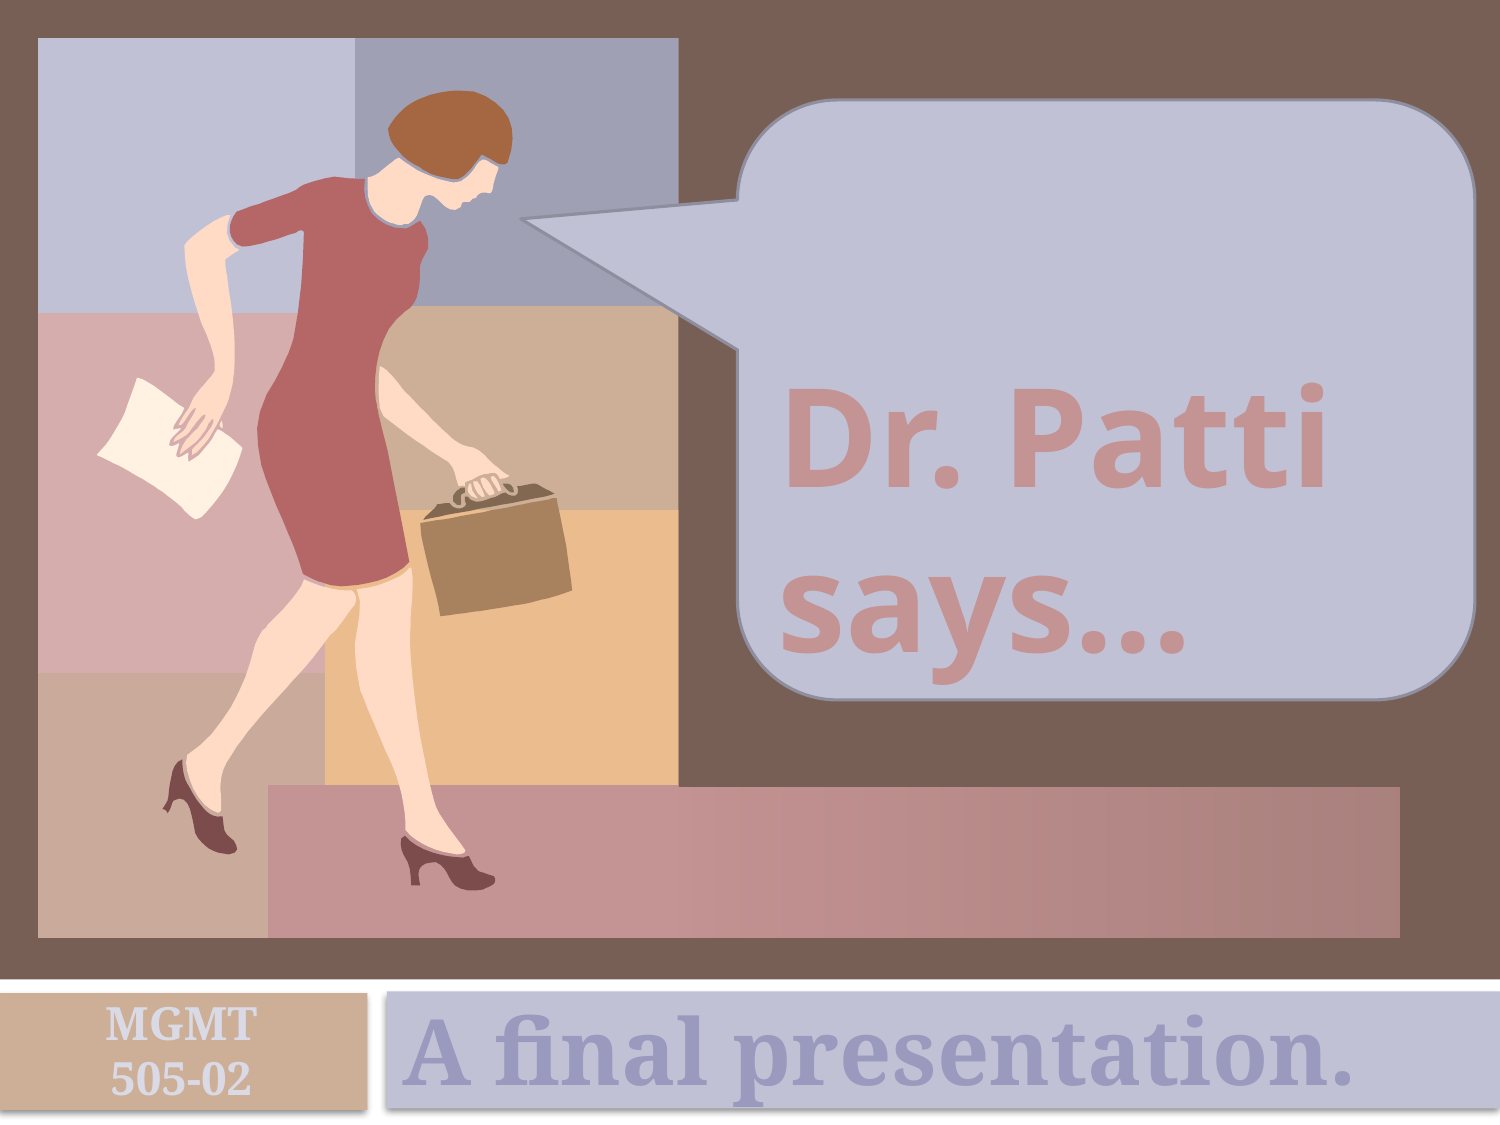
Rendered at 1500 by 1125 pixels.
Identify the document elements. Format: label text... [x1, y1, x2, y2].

text_box [1450, 131, 1477, 669]
picture [37, 37, 679, 938]
text_box [683, 131, 762, 668]
text_box [682, 786, 1401, 939]
text_box [786, 688, 1426, 702]
title Dr. Patti says… [762, 99, 1450, 688]
subtitle A final presentation. [387, 992, 1488, 1105]
text_box MGMT 505-02 [0, 987, 363, 1113]
